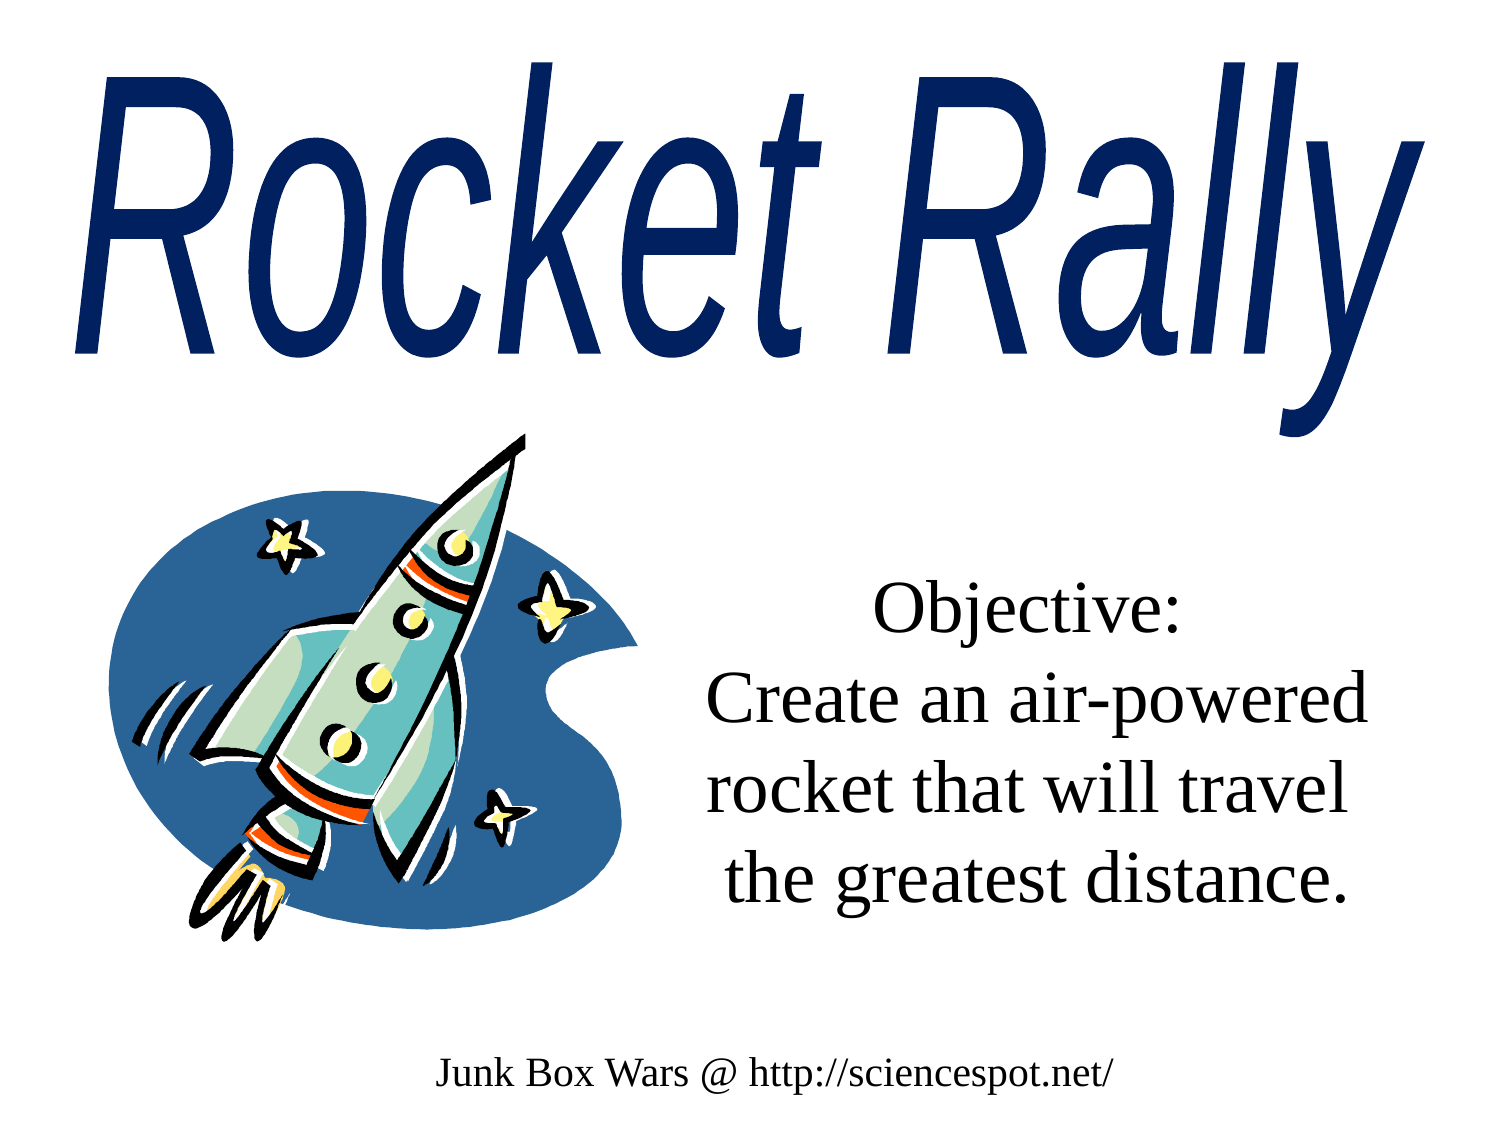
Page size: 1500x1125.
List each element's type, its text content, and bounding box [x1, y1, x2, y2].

picture [99, 424, 647, 951]
text_box Objective: Create an air-powered rocket that will travel the greatest distance. [651, 549, 1463, 925]
subtitle Junk Box Wars @ http://sciencespot.net/ [174, 1037, 1376, 1113]
